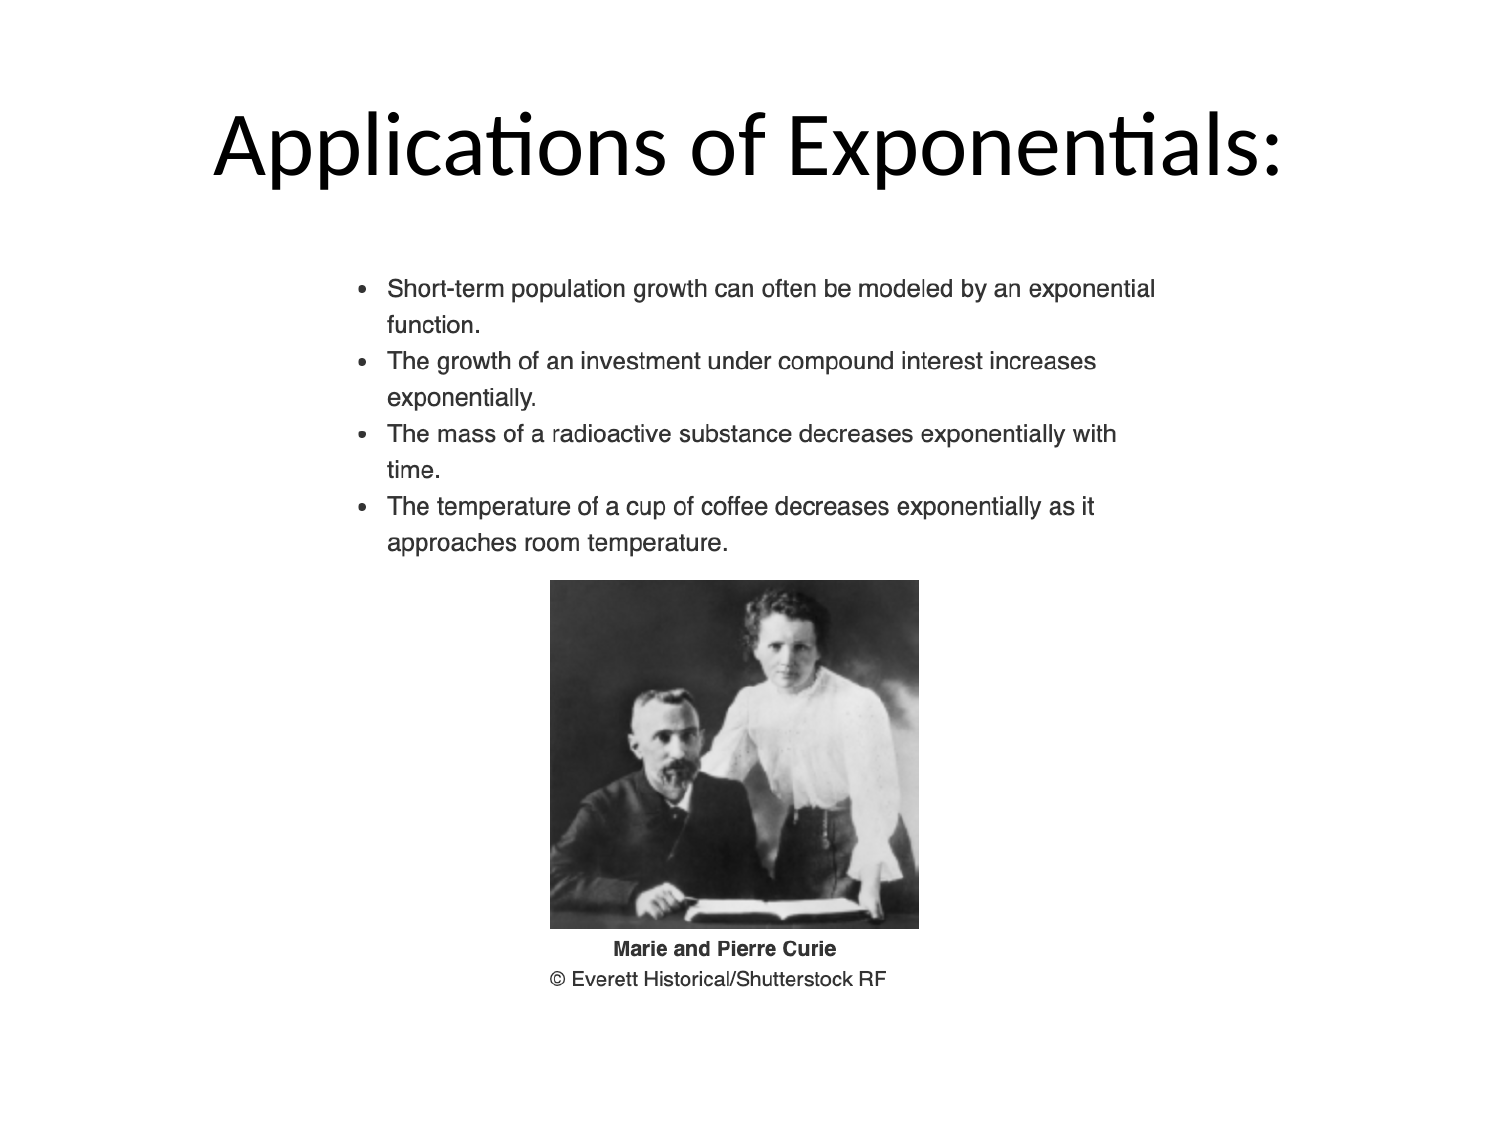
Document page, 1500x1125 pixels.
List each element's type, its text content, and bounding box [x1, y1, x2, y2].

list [74, 262, 1426, 1006]
title Applications of Exponentials: [75, 45, 1425, 233]
